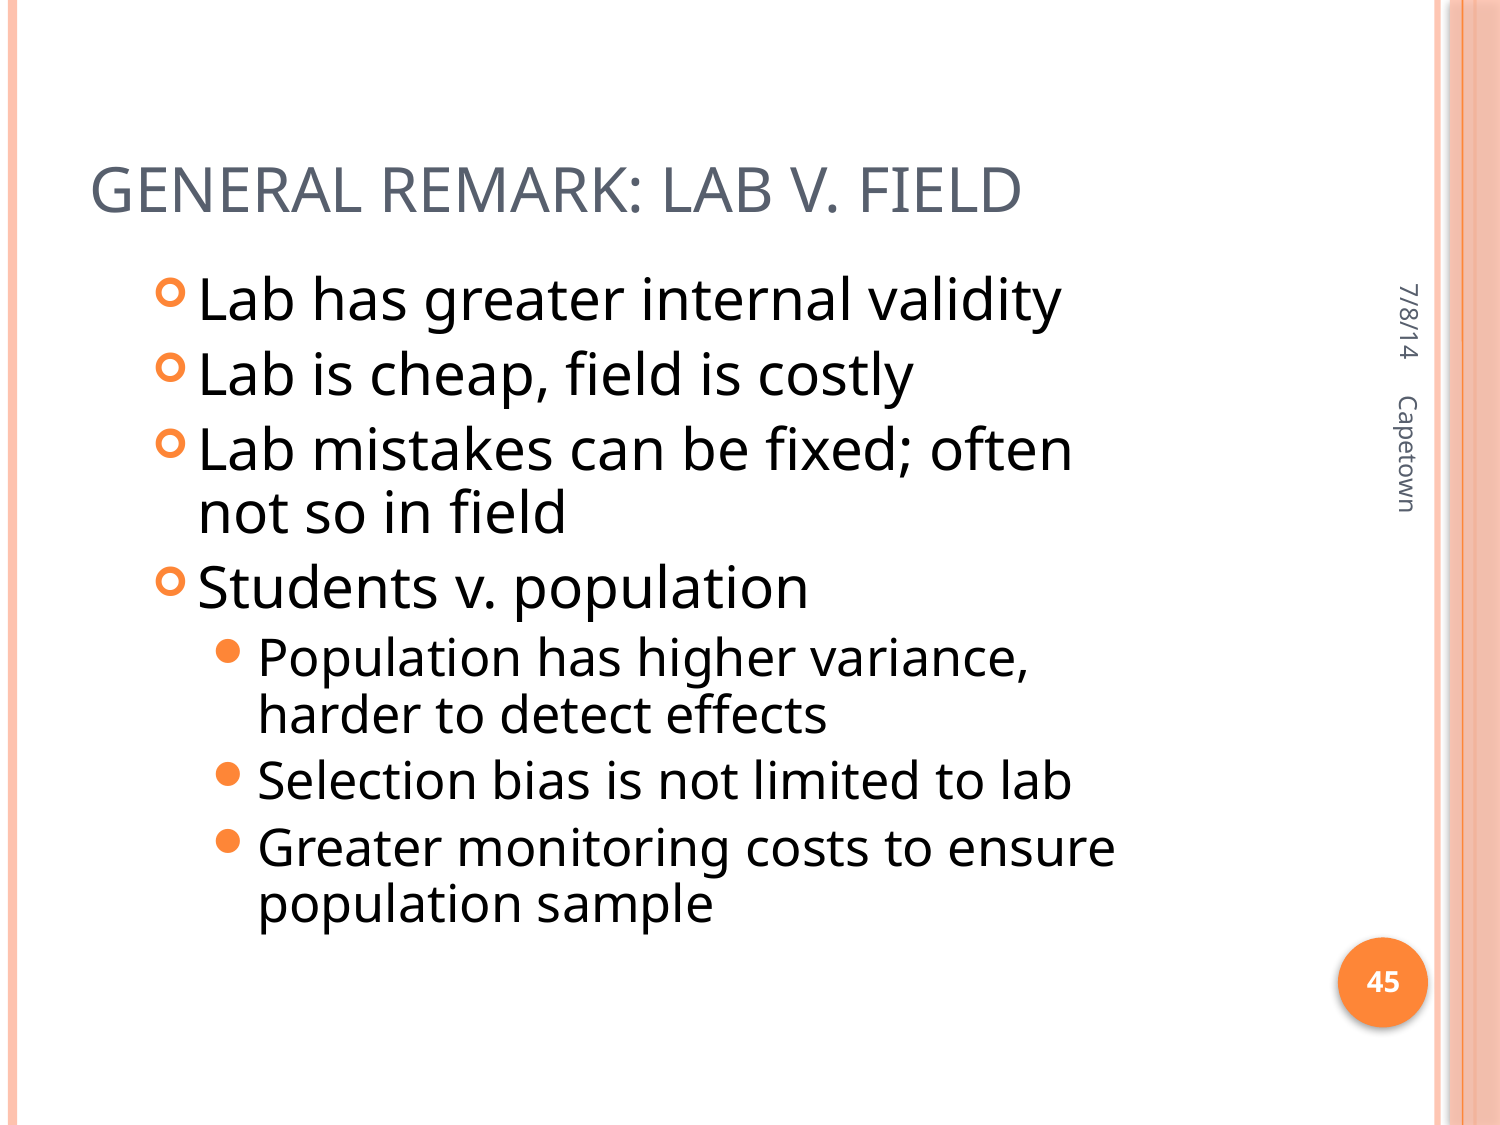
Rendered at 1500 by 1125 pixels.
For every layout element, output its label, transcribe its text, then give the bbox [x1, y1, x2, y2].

footer Capetown [1379, 380, 1440, 906]
list Lab has greater internal validity Lab is cheap, field is costly Lab mistakes can be fixed; often not so in field Students v. population Population has higher variance, harder to detect effects Selection bias is not limited to lab Greater monitoring costs to ensure population sample [137, 262, 1188, 963]
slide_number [1378, 43, 1442, 374]
slide_number 45 [1333, 940, 1434, 1027]
title General Remark: lab v. field [75, 45, 1300, 233]
